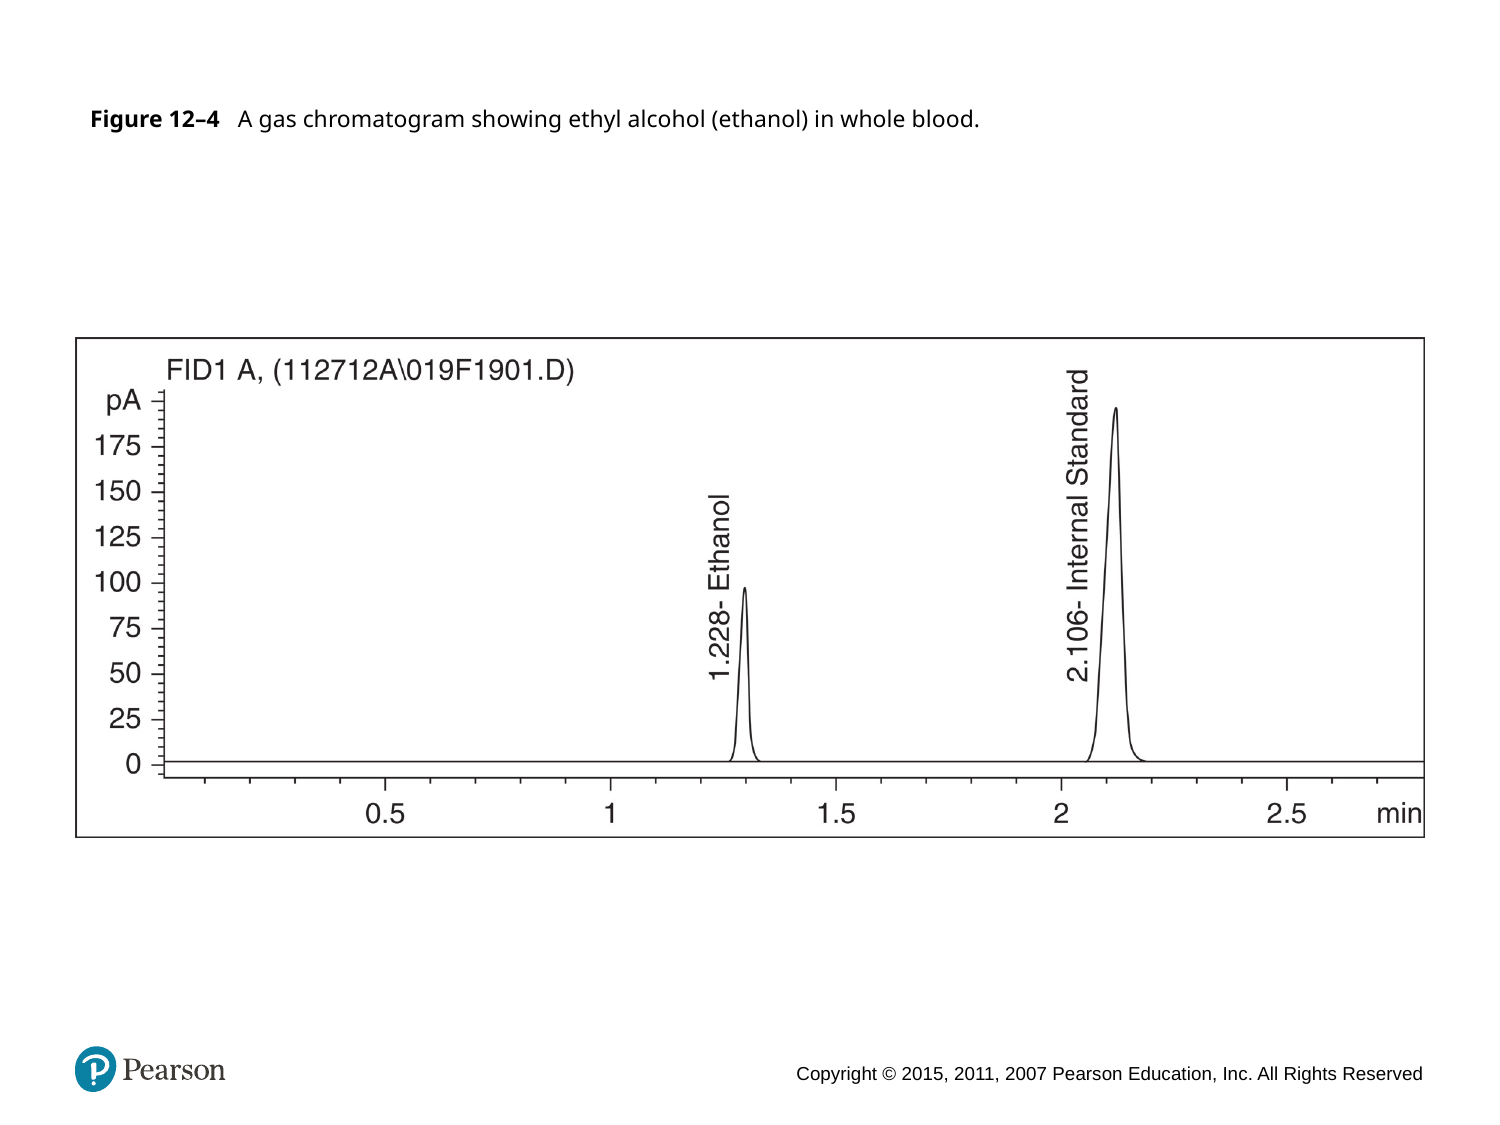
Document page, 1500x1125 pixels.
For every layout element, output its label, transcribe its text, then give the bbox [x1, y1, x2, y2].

picture [74, 336, 1426, 838]
title Figure 12–4 A gas chromatogram showing ethyl alcohol (ethanol) in whole blood. [74, 62, 1426, 176]
